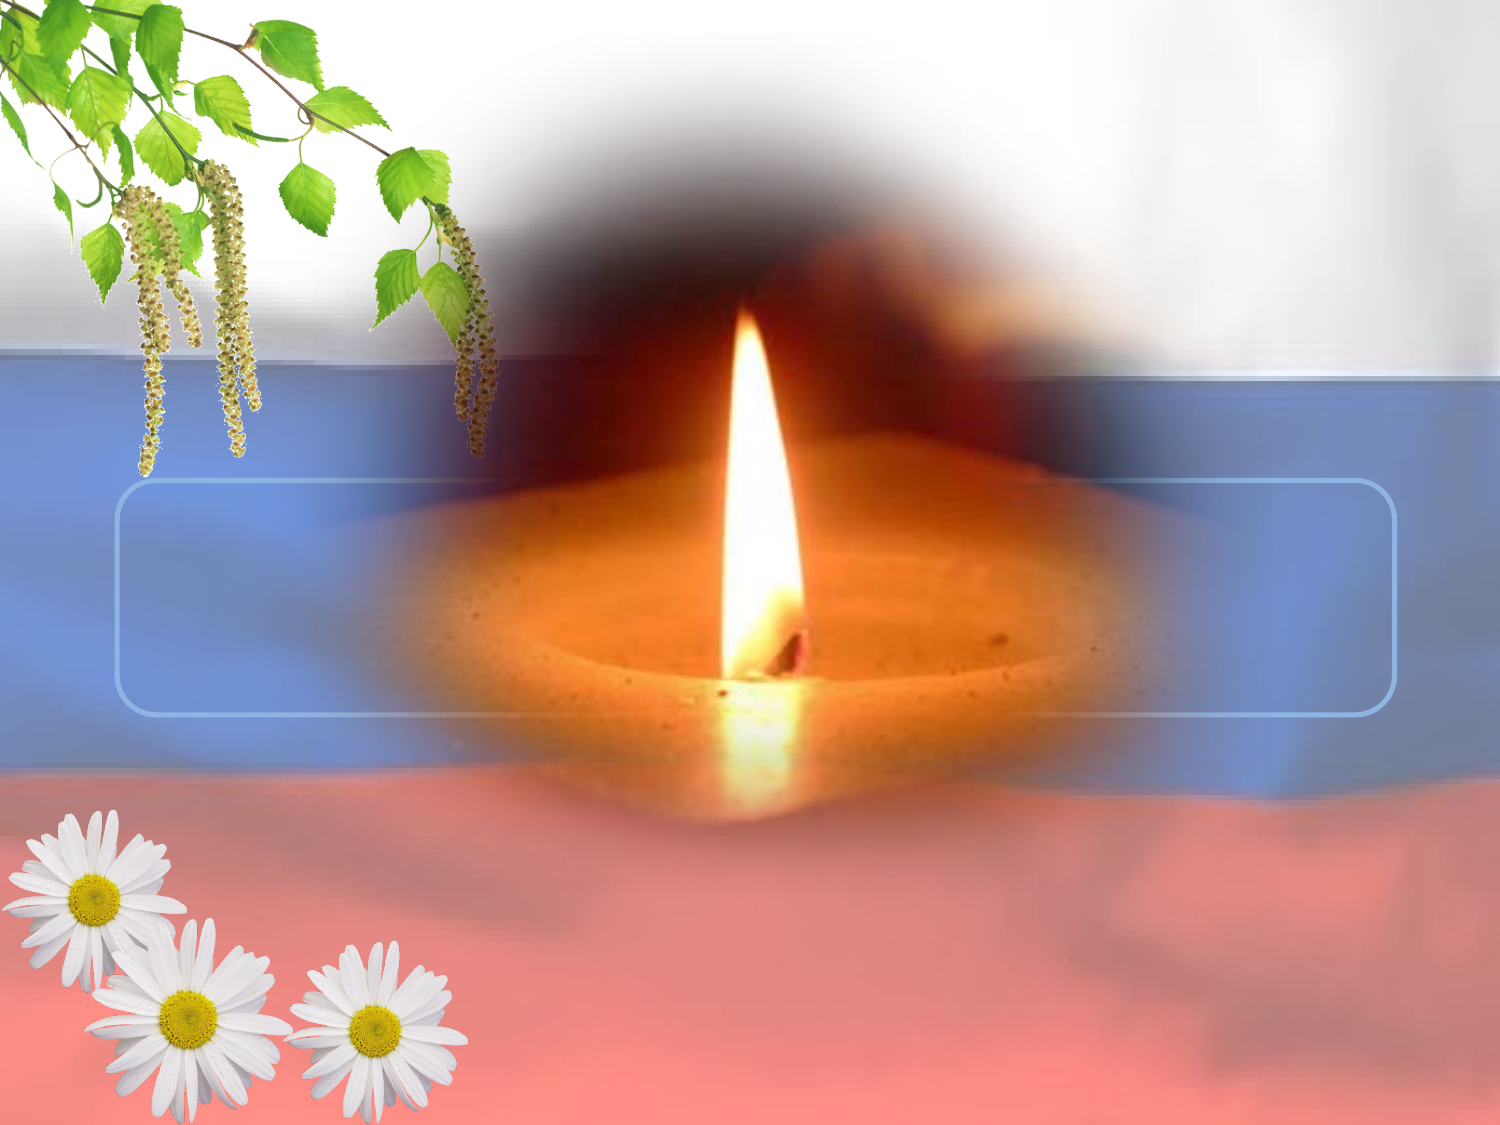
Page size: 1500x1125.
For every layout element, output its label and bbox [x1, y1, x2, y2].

picture [0, 0, 1345, 1125]
